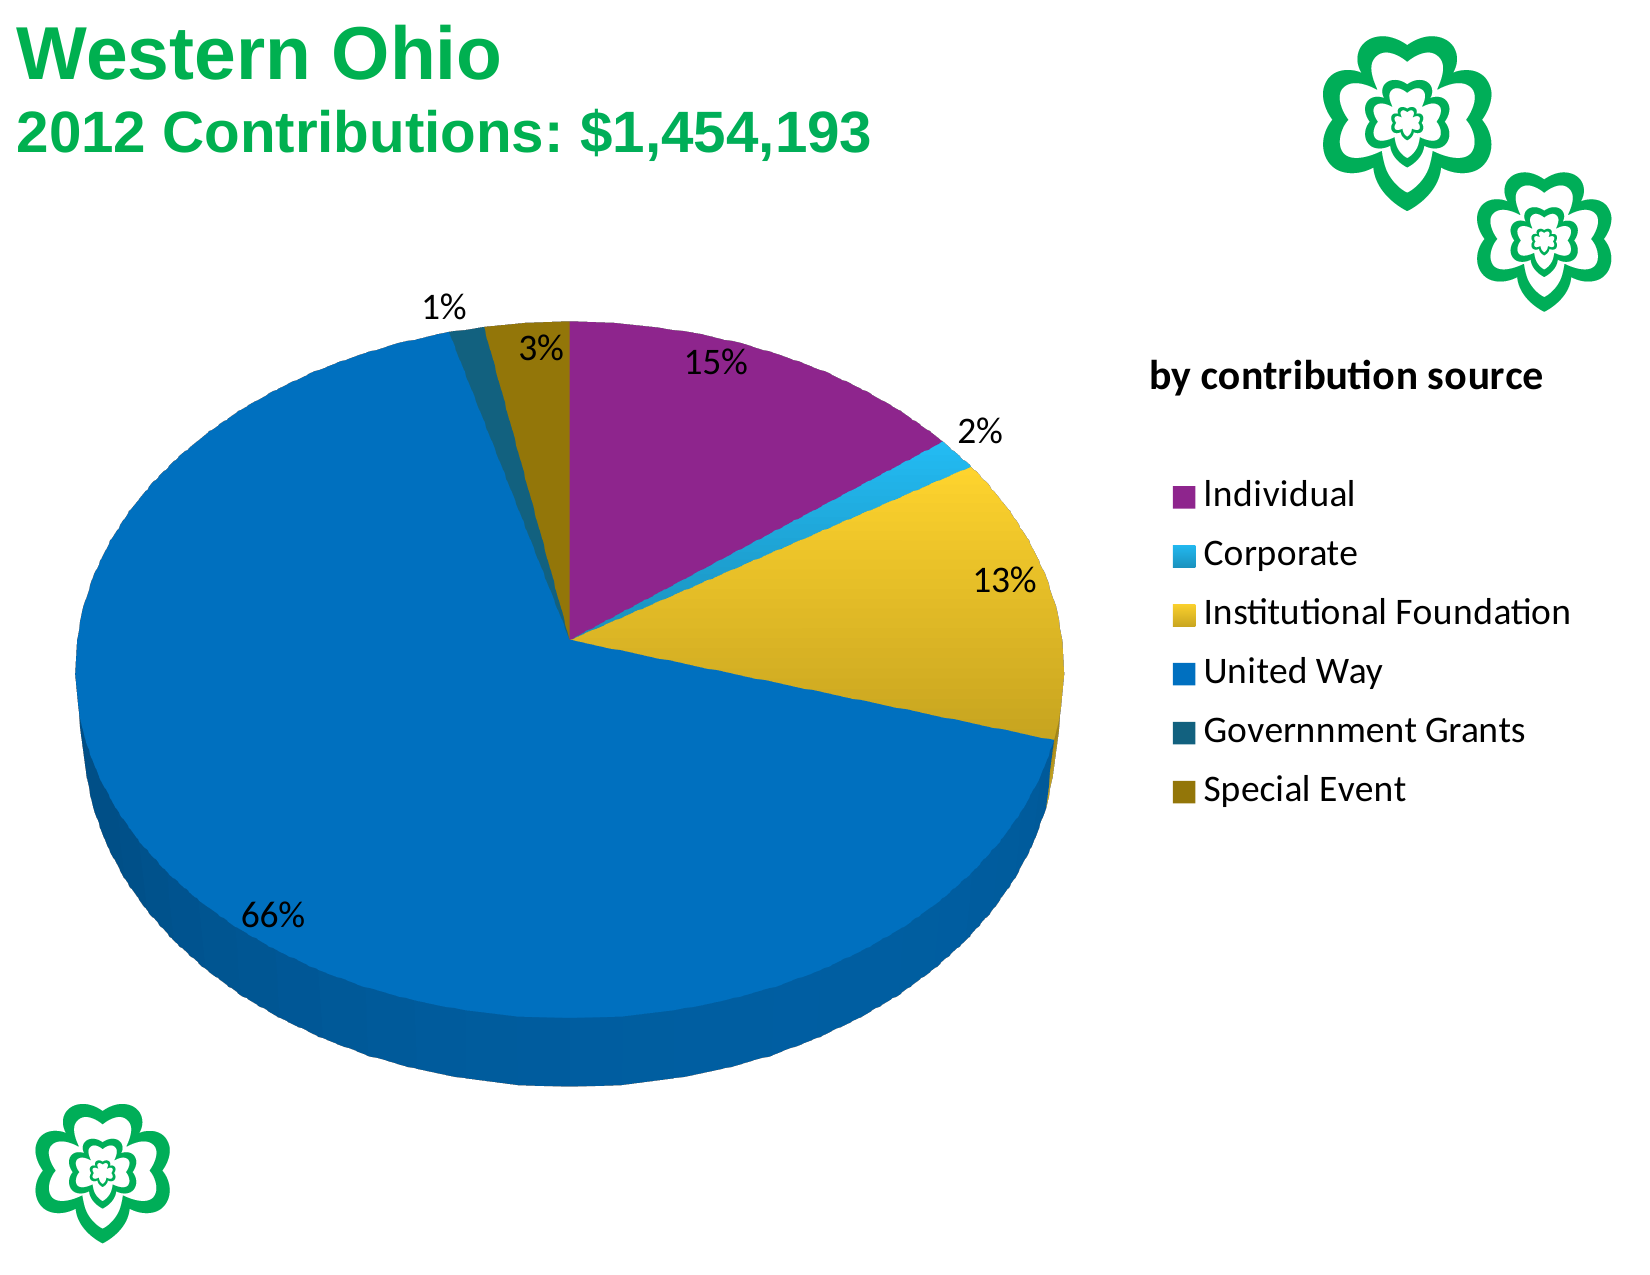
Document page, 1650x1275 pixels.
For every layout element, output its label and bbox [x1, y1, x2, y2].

chart [0, 0, 1650, 1275]
